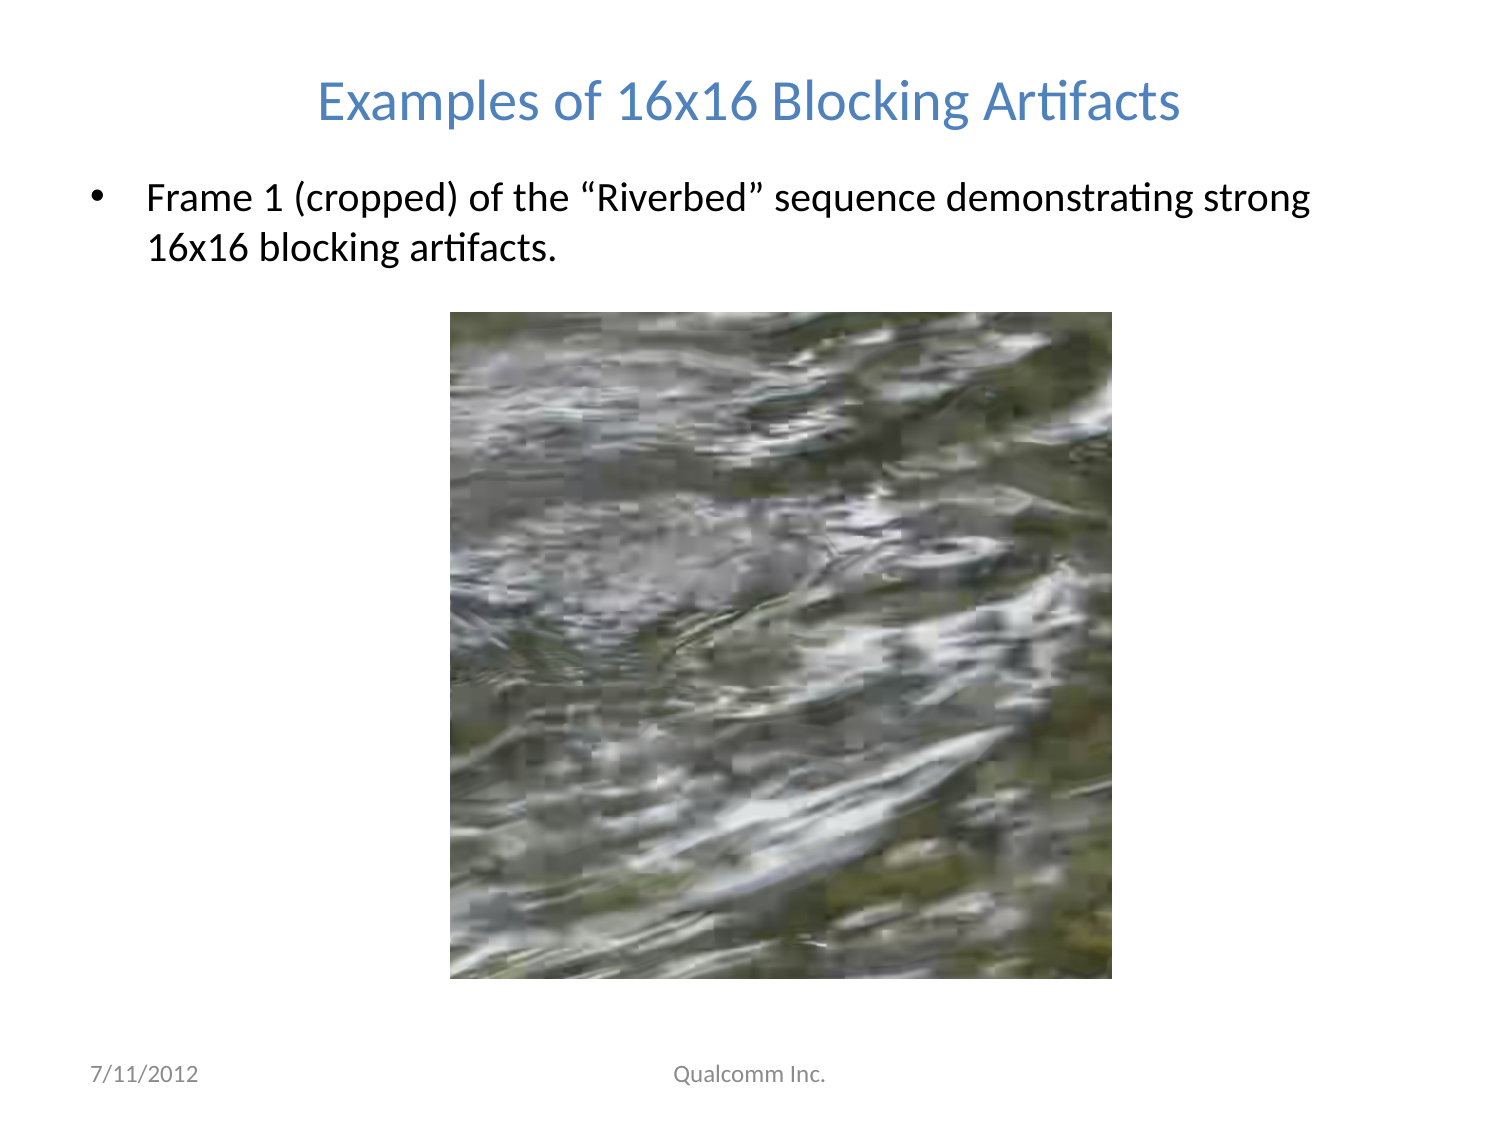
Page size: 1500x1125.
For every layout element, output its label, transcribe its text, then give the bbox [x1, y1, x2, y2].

list Frame 1 (cropped) of the “Riverbed” sequence demonstrating strong 16x16 blocking artifacts. [75, 162, 1425, 1005]
title Examples of 16x16 Blocking Artifacts [75, 45, 1425, 150]
picture [449, 312, 1112, 979]
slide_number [75, 1042, 425, 1103]
footer Qualcomm Inc. [512, 1042, 988, 1103]
